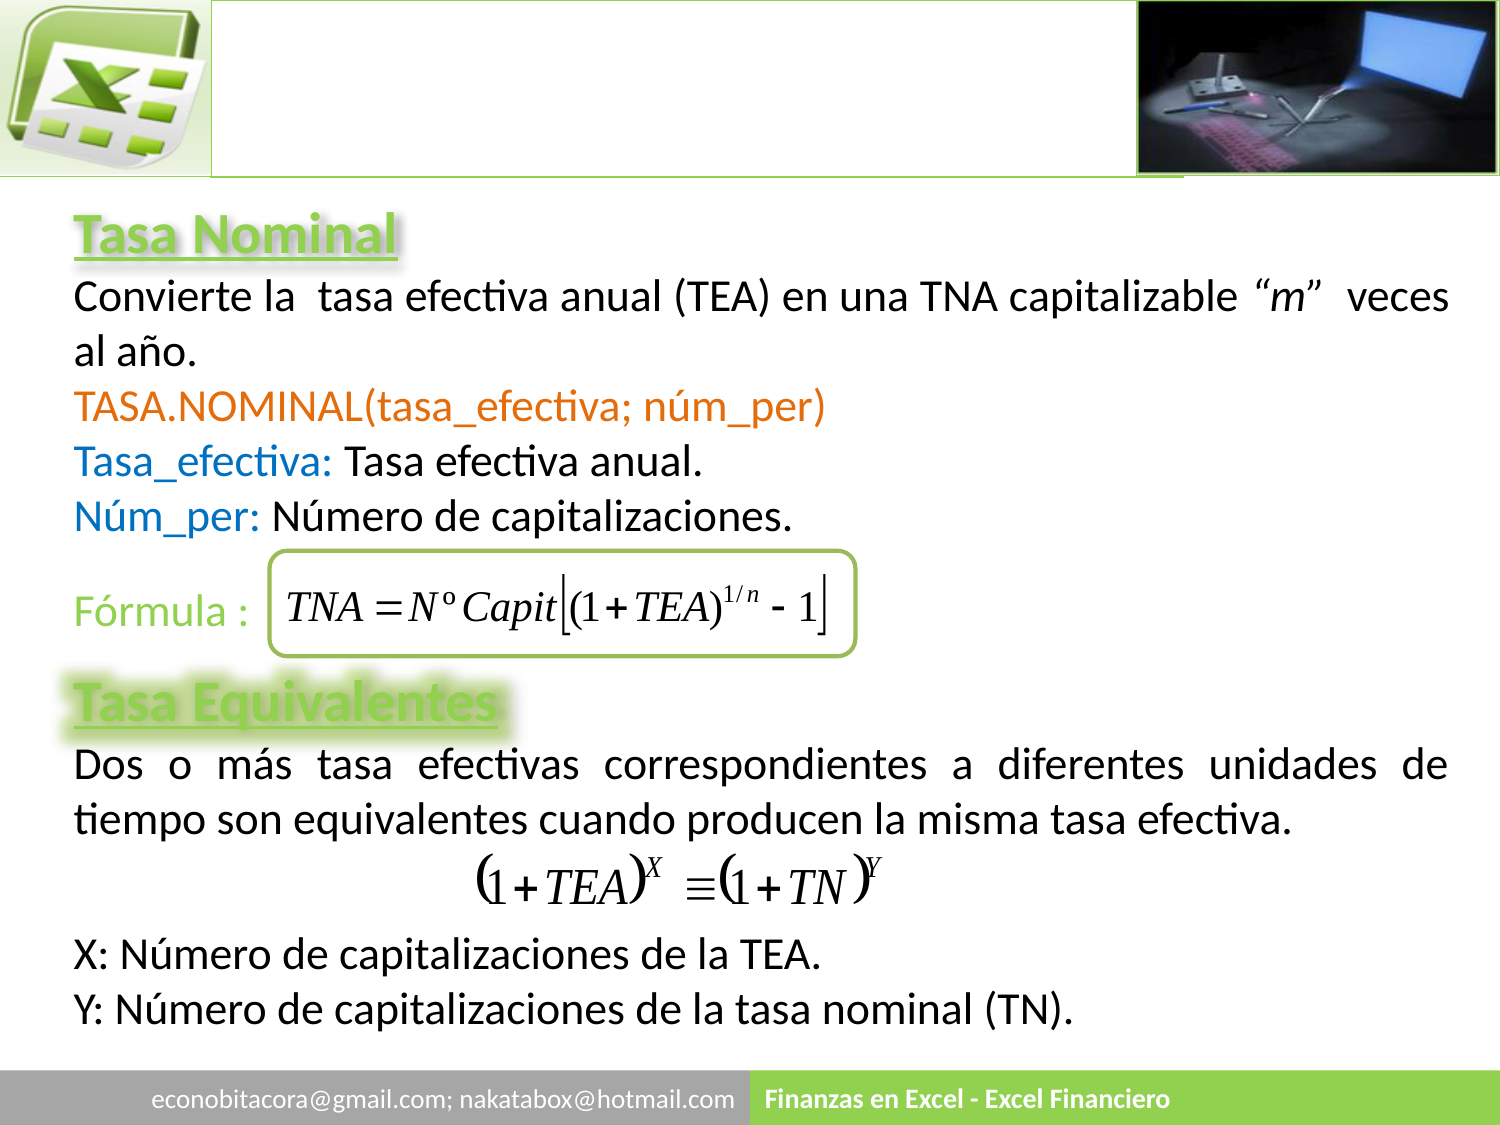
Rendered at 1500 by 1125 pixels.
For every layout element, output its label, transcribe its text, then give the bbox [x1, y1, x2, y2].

text_box econobitacora@gmail.com; nakatabox@hotmail.com [533, 577, 835, 659]
text_box [212, 0, 1134, 178]
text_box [468, 843, 891, 927]
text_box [280, 573, 833, 641]
text_box Convierte la tasa efectiva anual (TEA) en una TNA capitalizable “m” veces al año. TASA.NOMINAL(tasa_efectiva; núm_per) Tasa_efectiva: Tasa efectiva anual. Núm_per: Número de capitalizaciones. Fórmula : [58, 257, 1465, 551]
subtitle Tasa Nominal [58, 187, 422, 257]
text_box [267, 548, 858, 659]
text_box econobitacora@gmail.com; nakatabox@hotmail.com [0, 1070, 749, 1125]
text_box Dos o más tasa efectivas correspondientes a diferentes unidades de tiempo son equivalentes cuando producen la misma tasa efectiva. X: Número de capitalizaciones de la TEA. Y: Número de capitalizaciones de la tasa nominal (TN). [58, 726, 1465, 1055]
text_box Finanzas en Excel - Excel Financiero [749, 1070, 1500, 1125]
text_box Tasa Equivalentes [58, 656, 516, 726]
picture [1136, 0, 1500, 177]
picture [0, 0, 212, 177]
